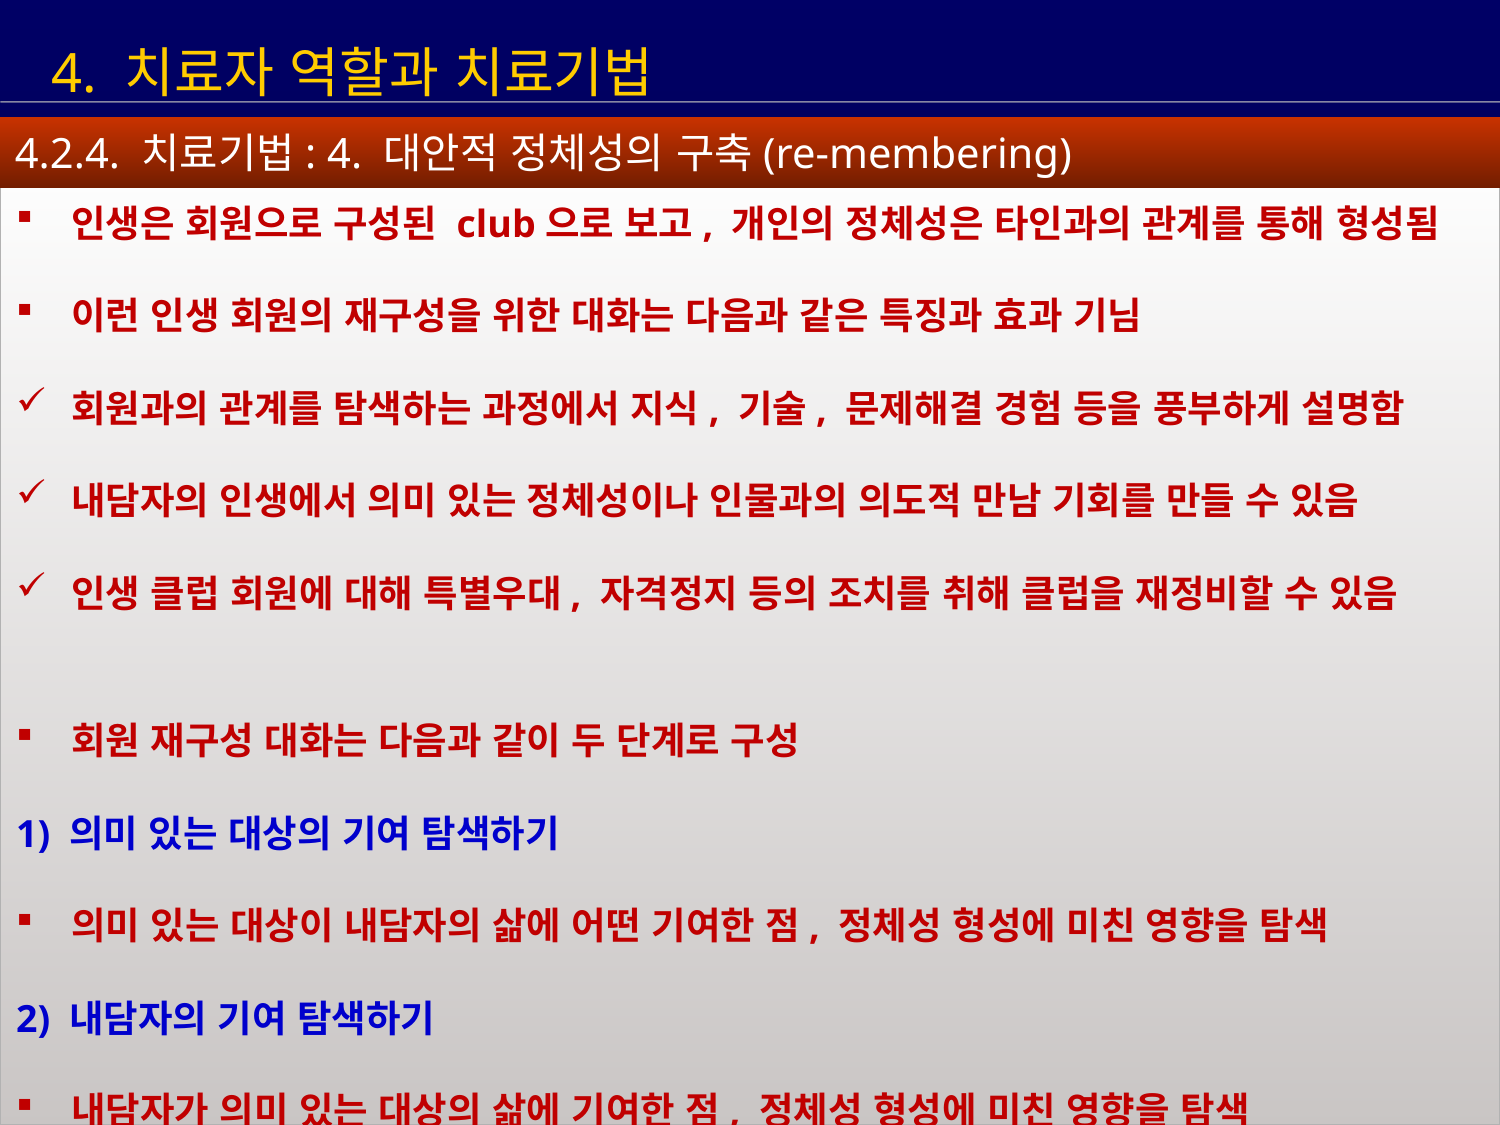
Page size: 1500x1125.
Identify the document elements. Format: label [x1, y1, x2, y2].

text_box [0, 30, 1500, 1125]
